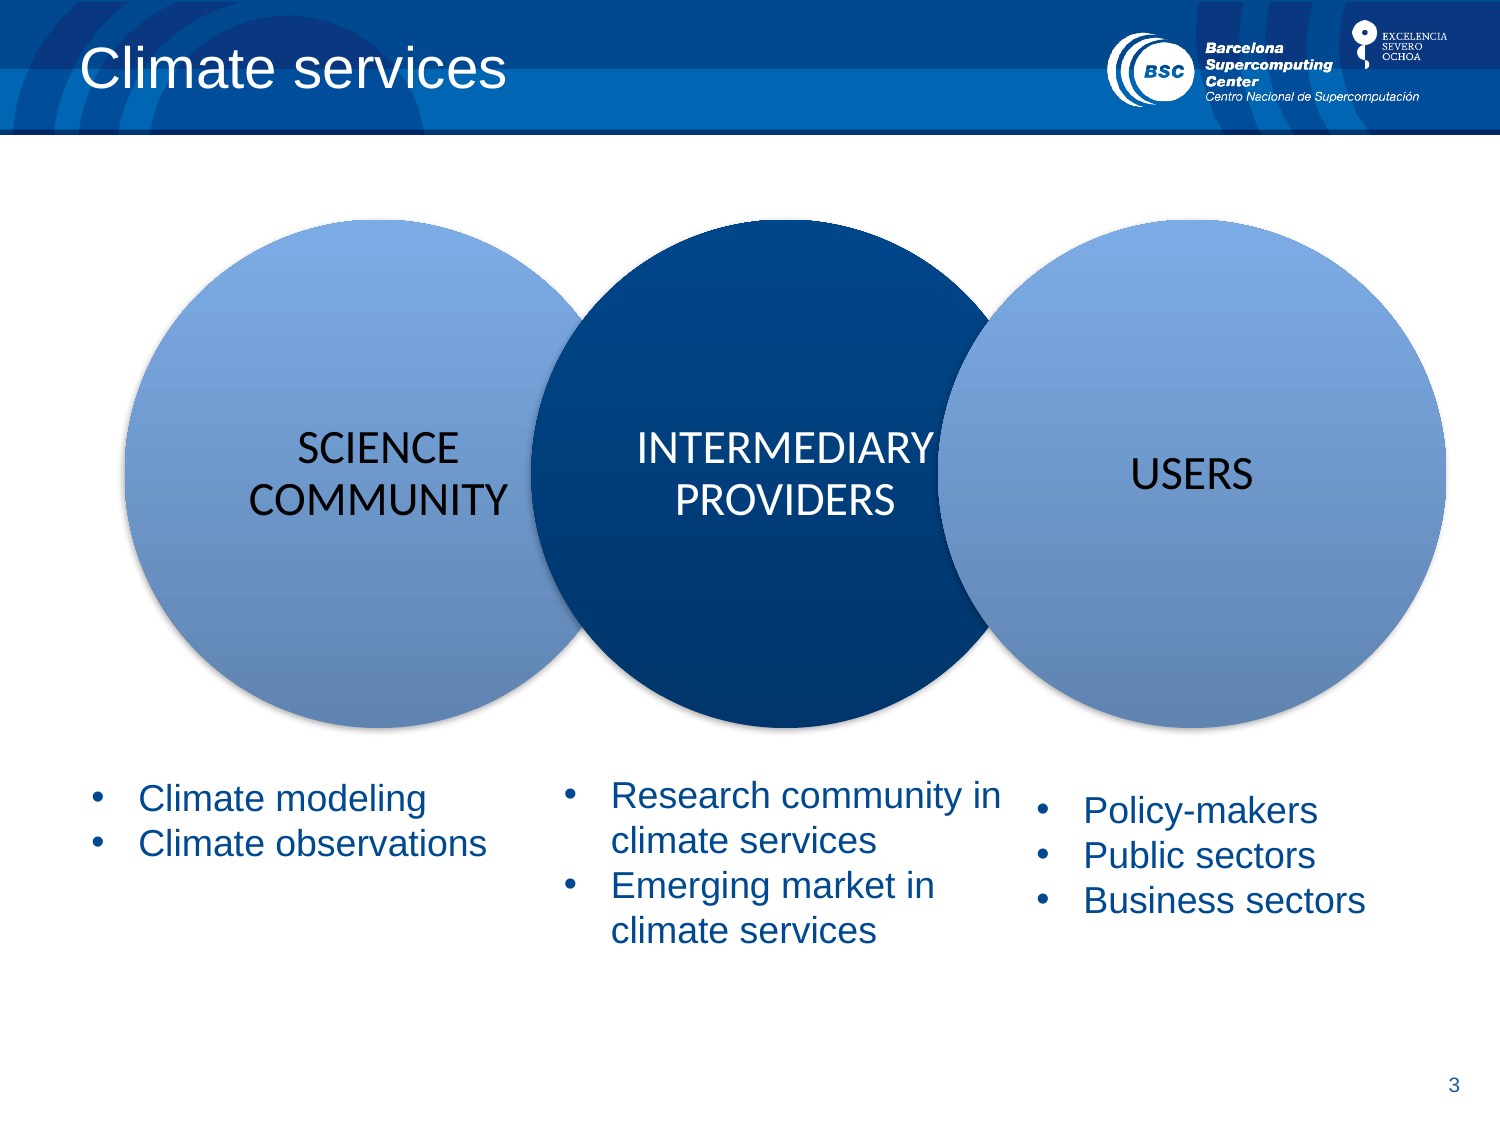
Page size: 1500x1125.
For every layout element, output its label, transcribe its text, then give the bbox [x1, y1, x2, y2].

text_box Research community in climate services Emerging market in climate services [549, 856, 1022, 1003]
title Climate services [65, 23, 1081, 135]
text_box Policy-makers Public sectors Business sectors [1021, 778, 1471, 929]
text_box Climate modeling Climate observations [76, 766, 550, 917]
picture [0, 0, 1500, 135]
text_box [123, 101, 1448, 847]
